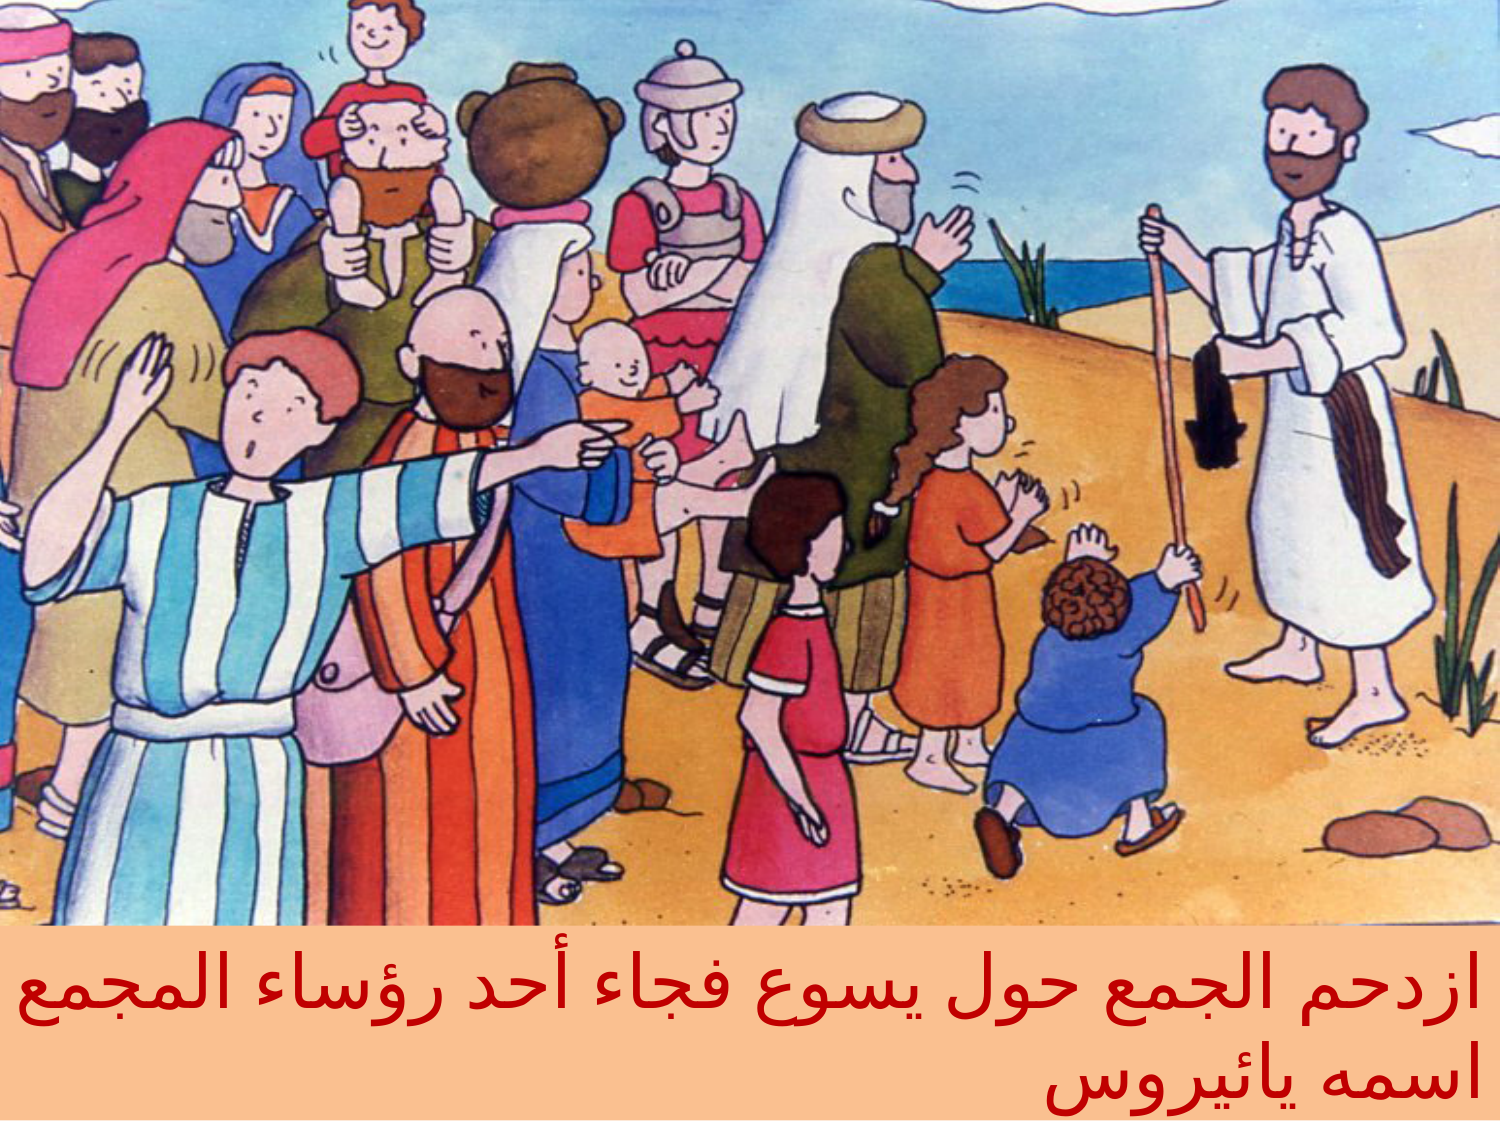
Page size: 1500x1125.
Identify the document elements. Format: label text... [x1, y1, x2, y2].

picture [0, 0, 1500, 927]
text_box ازدحم الجمع حول يسوع فجاء أحد رؤساء المجمع اسمه يائيروس [0, 933, 1500, 1121]
